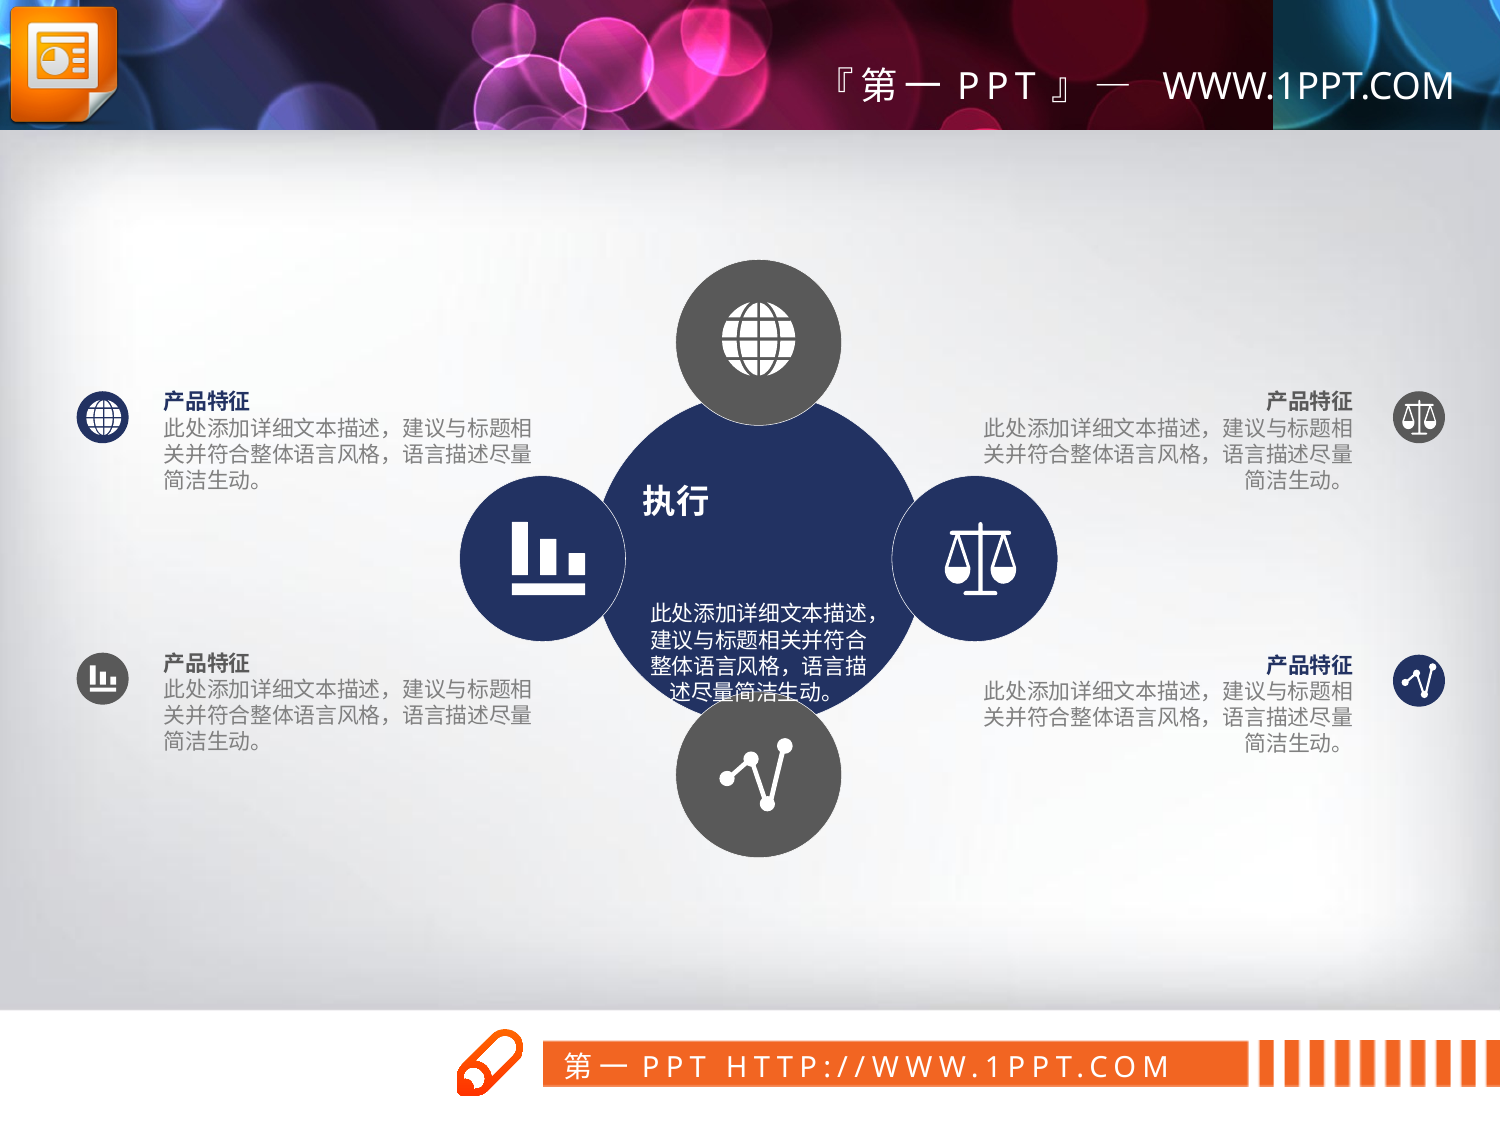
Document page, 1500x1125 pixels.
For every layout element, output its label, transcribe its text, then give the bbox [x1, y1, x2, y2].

text_box [603, 403, 915, 661]
text_box [1402, 399, 1437, 435]
text_box [719, 738, 793, 812]
text_box [891, 476, 1058, 642]
text_box [459, 476, 626, 642]
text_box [721, 301, 796, 376]
text_box [1401, 663, 1437, 699]
text_box 产品特征 此处添加详细文本描述，建议与标题相关并符合整体语言风格，语言描述尽量简洁生动。 [966, 380, 1369, 501]
text_box [944, 521, 1017, 596]
text_box [76, 391, 122, 432]
text_box [675, 259, 842, 426]
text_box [86, 399, 122, 436]
picture [0, 0, 1500, 1012]
text_box [1392, 654, 1445, 707]
text_box [675, 713, 842, 858]
picture [543, 1040, 1500, 1087]
text_box [76, 652, 129, 705]
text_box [511, 521, 586, 596]
text_box 执行 此处添加详细文本描述，建议与标题相关并符合整体语言风格，语言描述尽量简洁生动。 [628, 472, 890, 713]
text_box 产品特征 此处添加详细文本描述，建议与标题相关并符合整体语言风格，语言描述尽量简洁生动。 [148, 380, 551, 501]
text_box 产品特征 此处添加详细文本描述，建议与标题相关并符合整体语言风格，语言描述尽量简洁生动。 [966, 643, 1369, 764]
text_box [1392, 391, 1445, 444]
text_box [89, 665, 117, 693]
text_box 产品特征 此处添加详细文本描述，建议与标题相关并符合整体语言风格，语言描述尽量简洁生动。 [148, 641, 551, 762]
